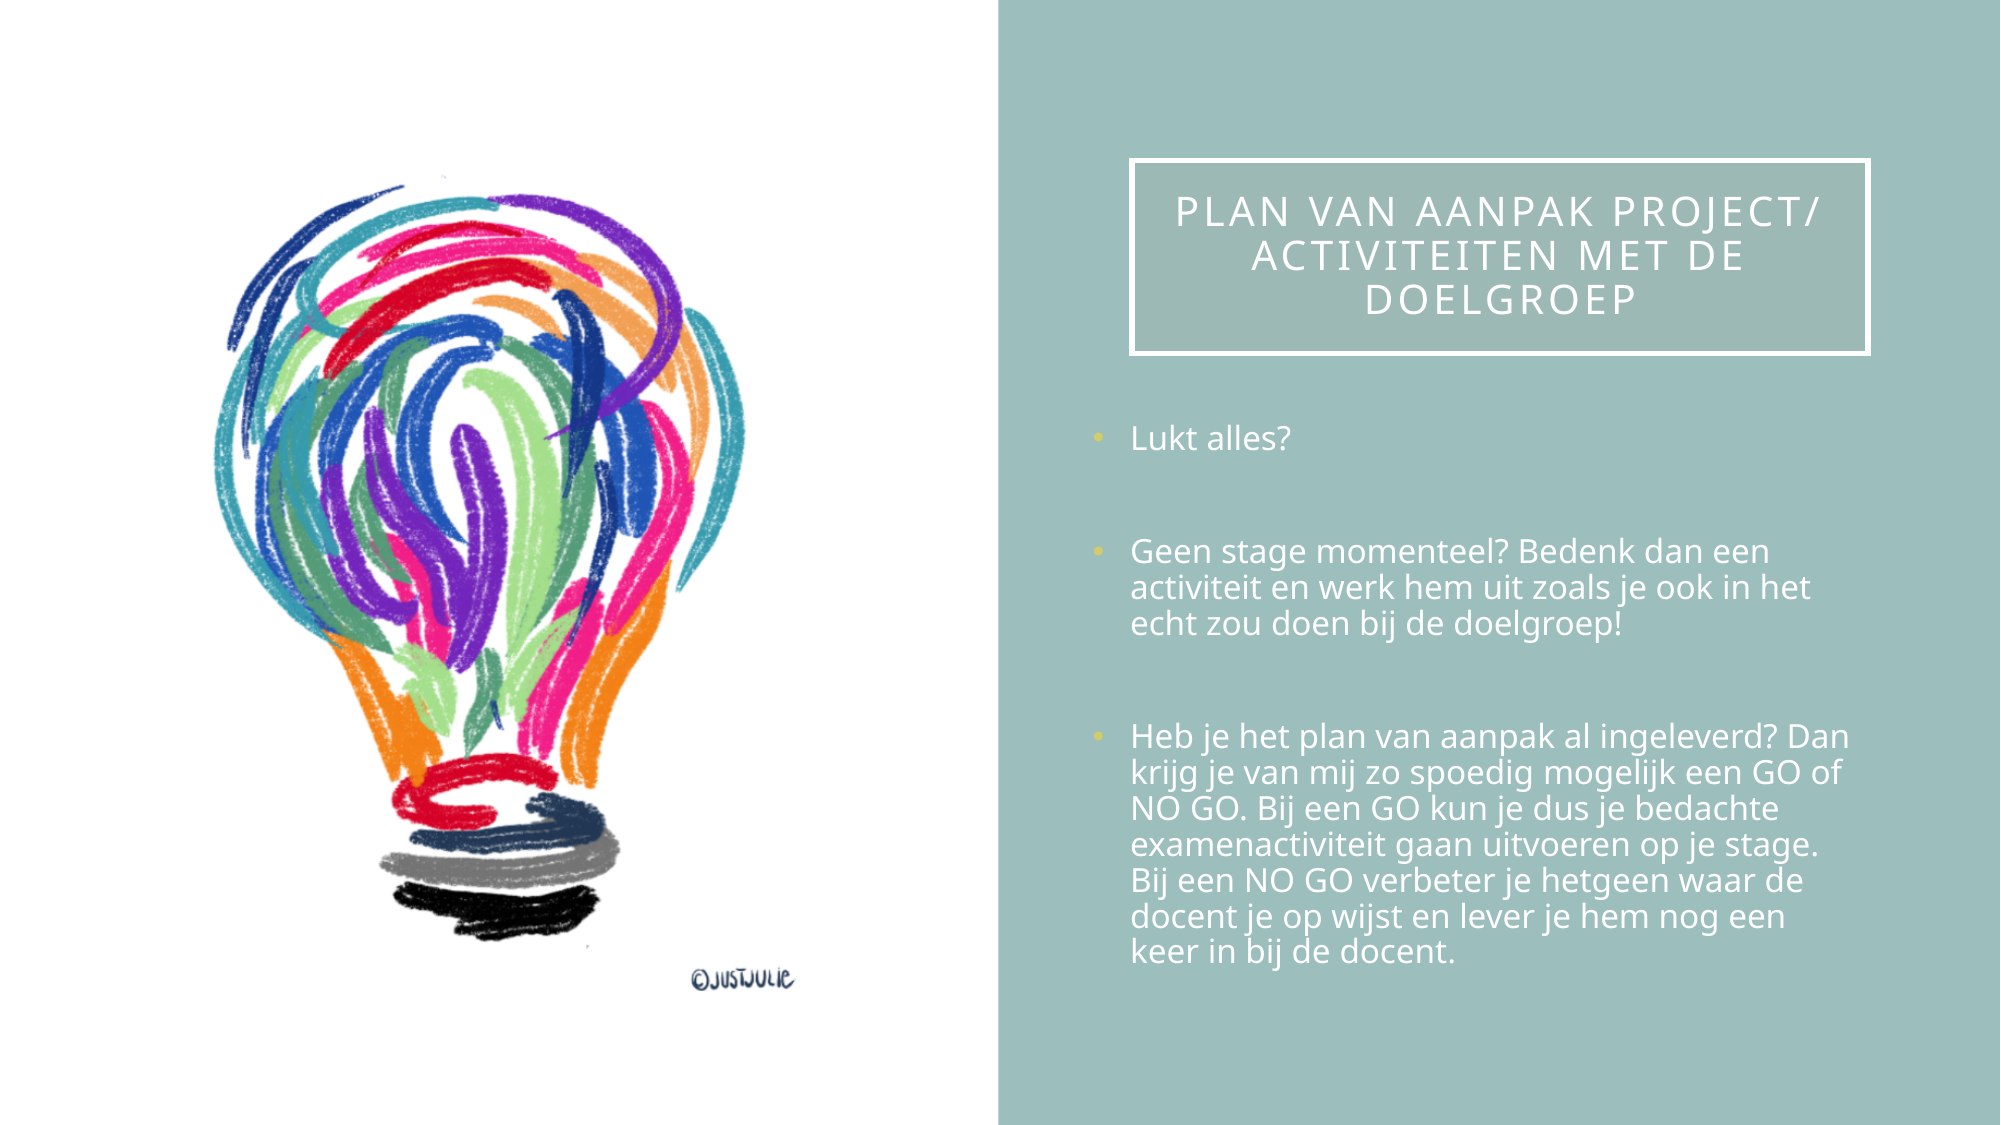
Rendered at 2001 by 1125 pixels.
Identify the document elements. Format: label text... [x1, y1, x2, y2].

list Lukt alles? Geen stage momenteel? Bedenk dan een activiteit en werk hem uit zoals je ook in het echt zou doen bij de doelgroep! Heb je het plan van aanpak al ingeleverd? Dan krijg je van mij zo spoedig mogelijk een GO of NO GO. Bij een GO kun je dus je bedachte examenactiviteit gaan uitvoeren op je stage. Bij een NO GO verbeter je hetgeen waar de docent je op wijst en lever je hem nog een keer in bij de docent. [1077, 414, 1868, 1010]
picture [0, 0, 999, 1125]
title Plan van aanpak project/ activiteiten met de doelgroep [1129, 158, 1871, 356]
